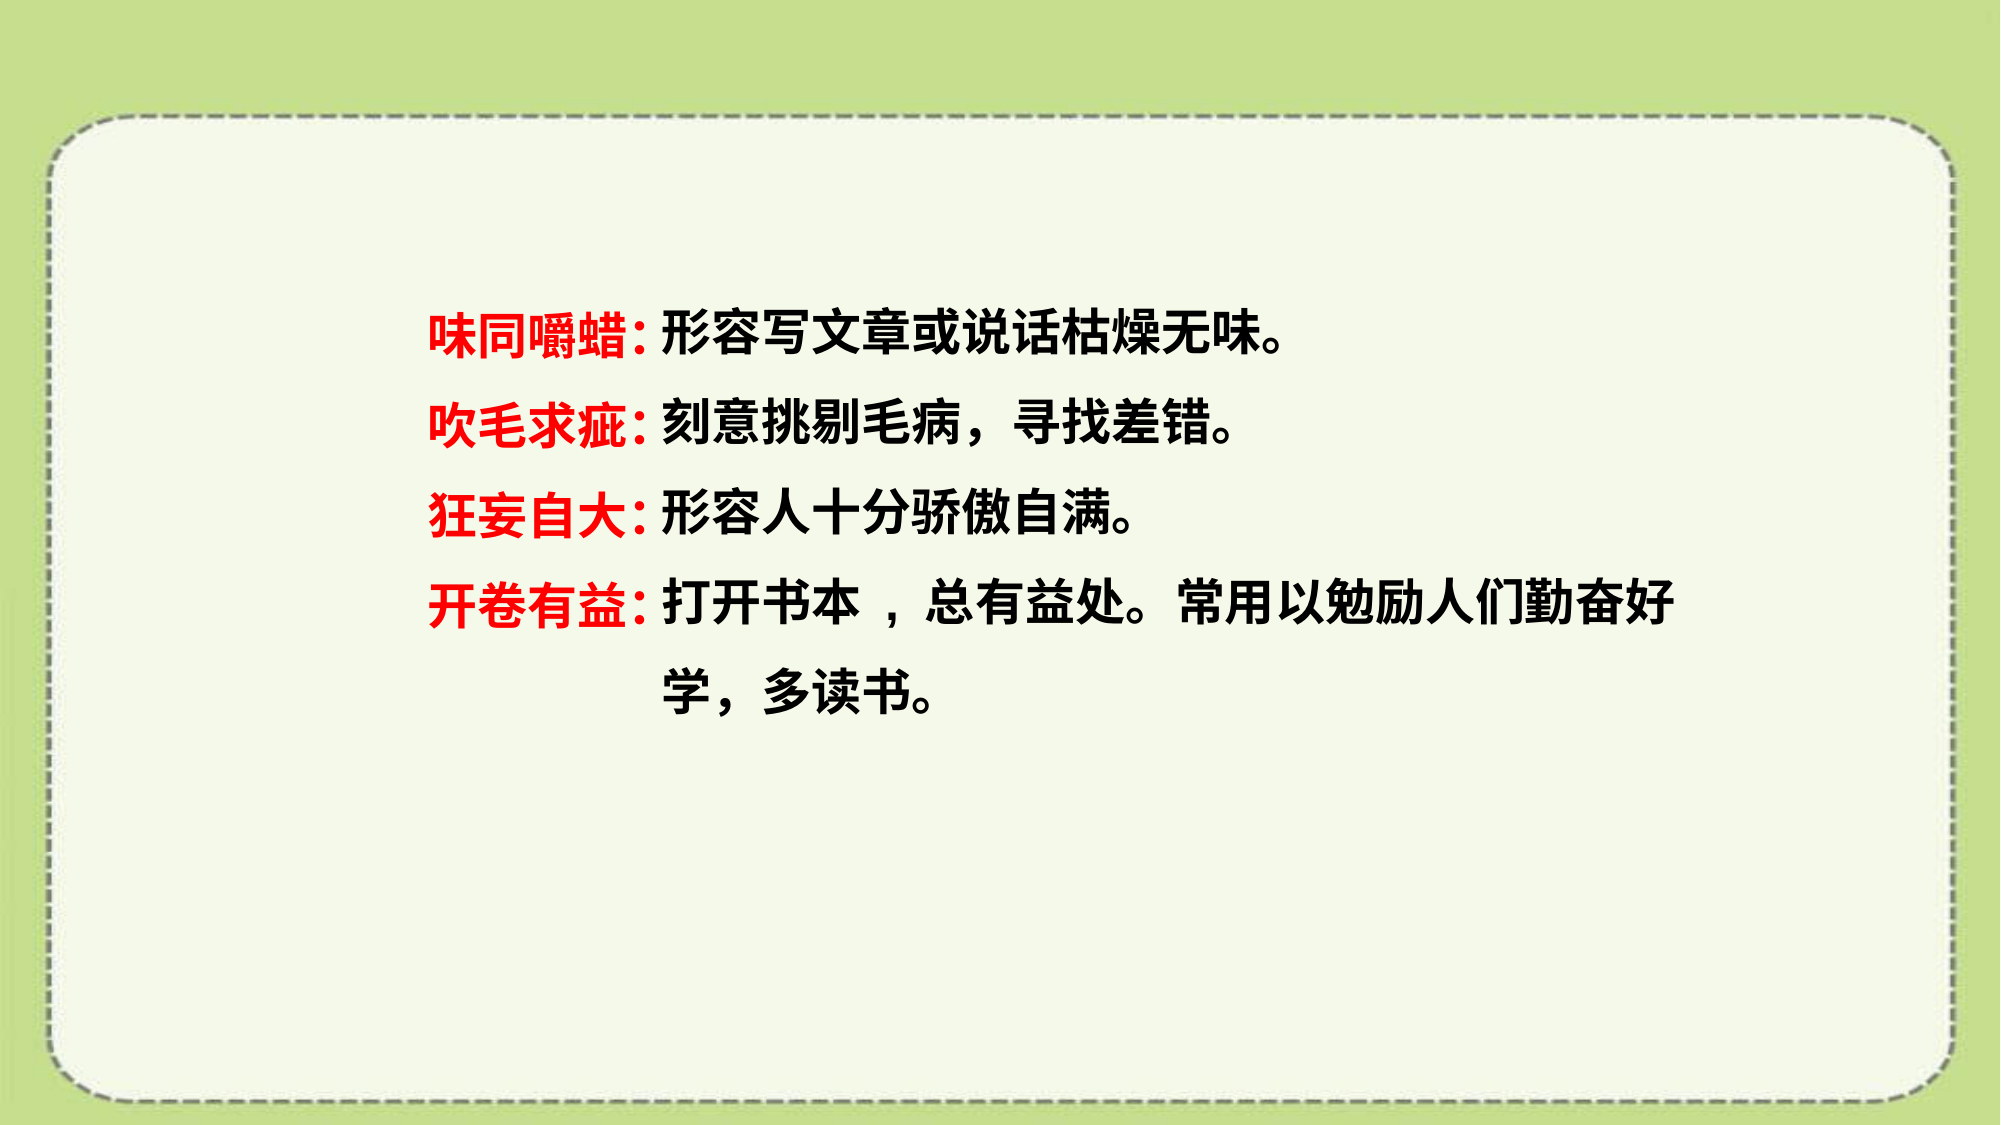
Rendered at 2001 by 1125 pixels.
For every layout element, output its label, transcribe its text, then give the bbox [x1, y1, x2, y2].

text_box 形容写文章或说话枯燥无味。 刻意挑剔毛病，寻找差错。 形容人十分骄傲自满。 打开书本 , 总有益处。常用以勉励人们勤奋好学，多读书。 [647, 263, 1696, 728]
text_box 味同嚼蜡： 吹毛求疵： 狂妄自大： 开卷有益： [413, 267, 803, 642]
picture [0, 0, 2001, 1125]
